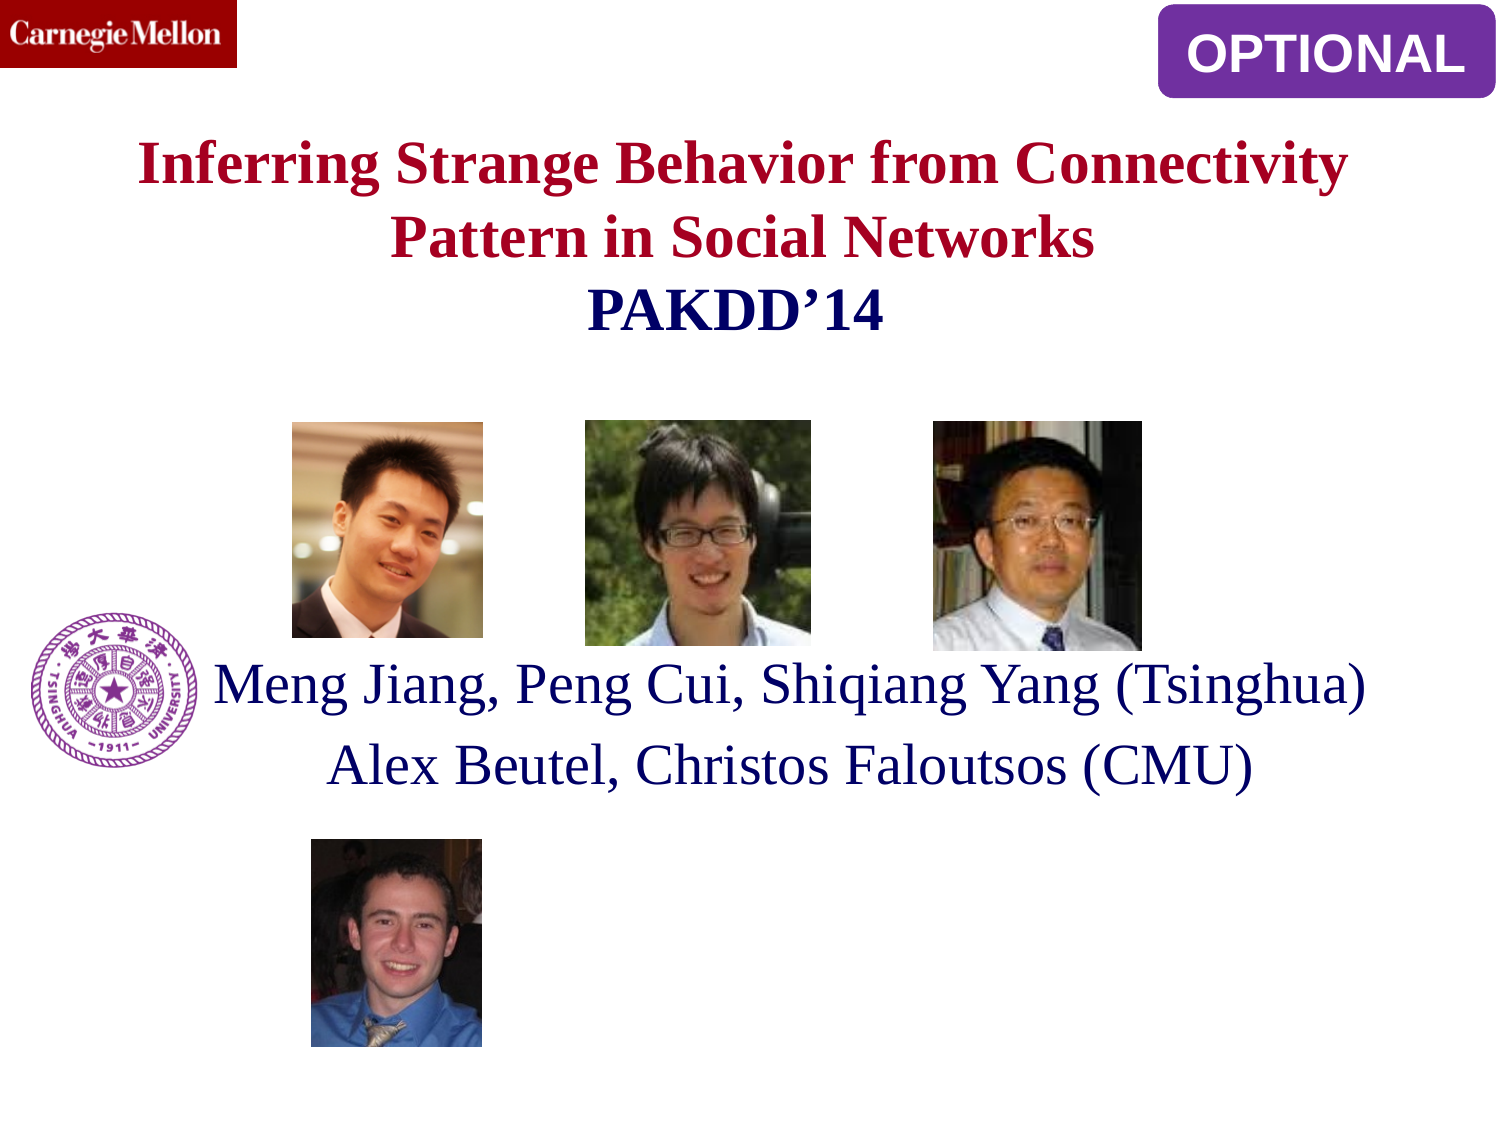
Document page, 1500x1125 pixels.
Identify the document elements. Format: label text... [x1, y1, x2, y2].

picture [585, 420, 811, 646]
picture [932, 421, 1143, 651]
picture [0, 0, 237, 68]
picture [30, 612, 199, 769]
subtitle Meng Jiang, Peng Cui, Shiqiang Yang (Tsinghua) Alex Beutel, Christos Faloutsos (CMU) [160, 637, 1422, 926]
text_box OPTIONAL [1158, 4, 1496, 98]
picture [311, 839, 482, 1048]
title Inferring Strange Behavior from Connectivity Pattern in Social Networks PAKDD’14 [105, 111, 1382, 354]
picture [292, 422, 483, 638]
